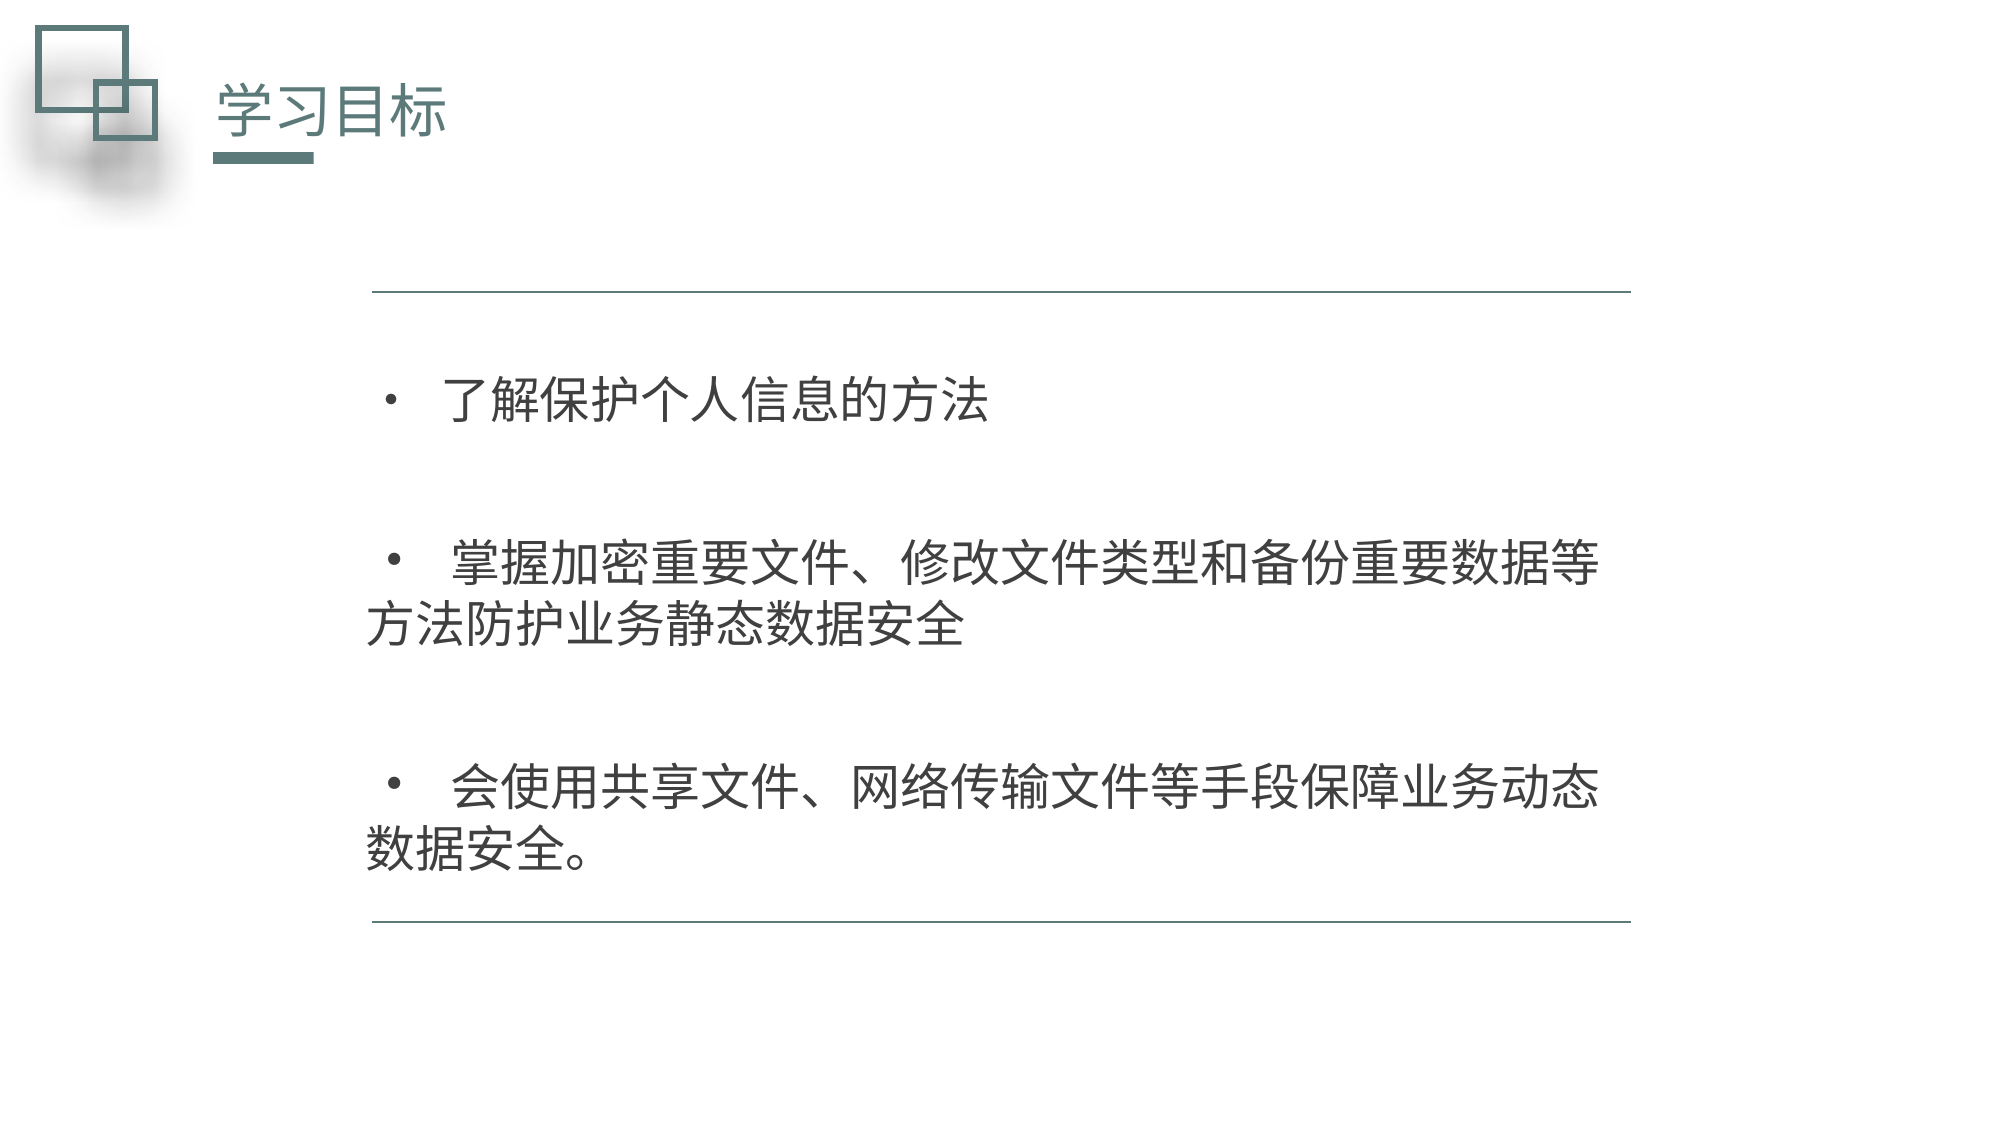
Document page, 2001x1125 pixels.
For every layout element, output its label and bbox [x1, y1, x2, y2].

text_box [95, 81, 156, 139]
text_box [173, 66, 481, 164]
text_box [37, 27, 127, 111]
text_box [350, 292, 1659, 923]
